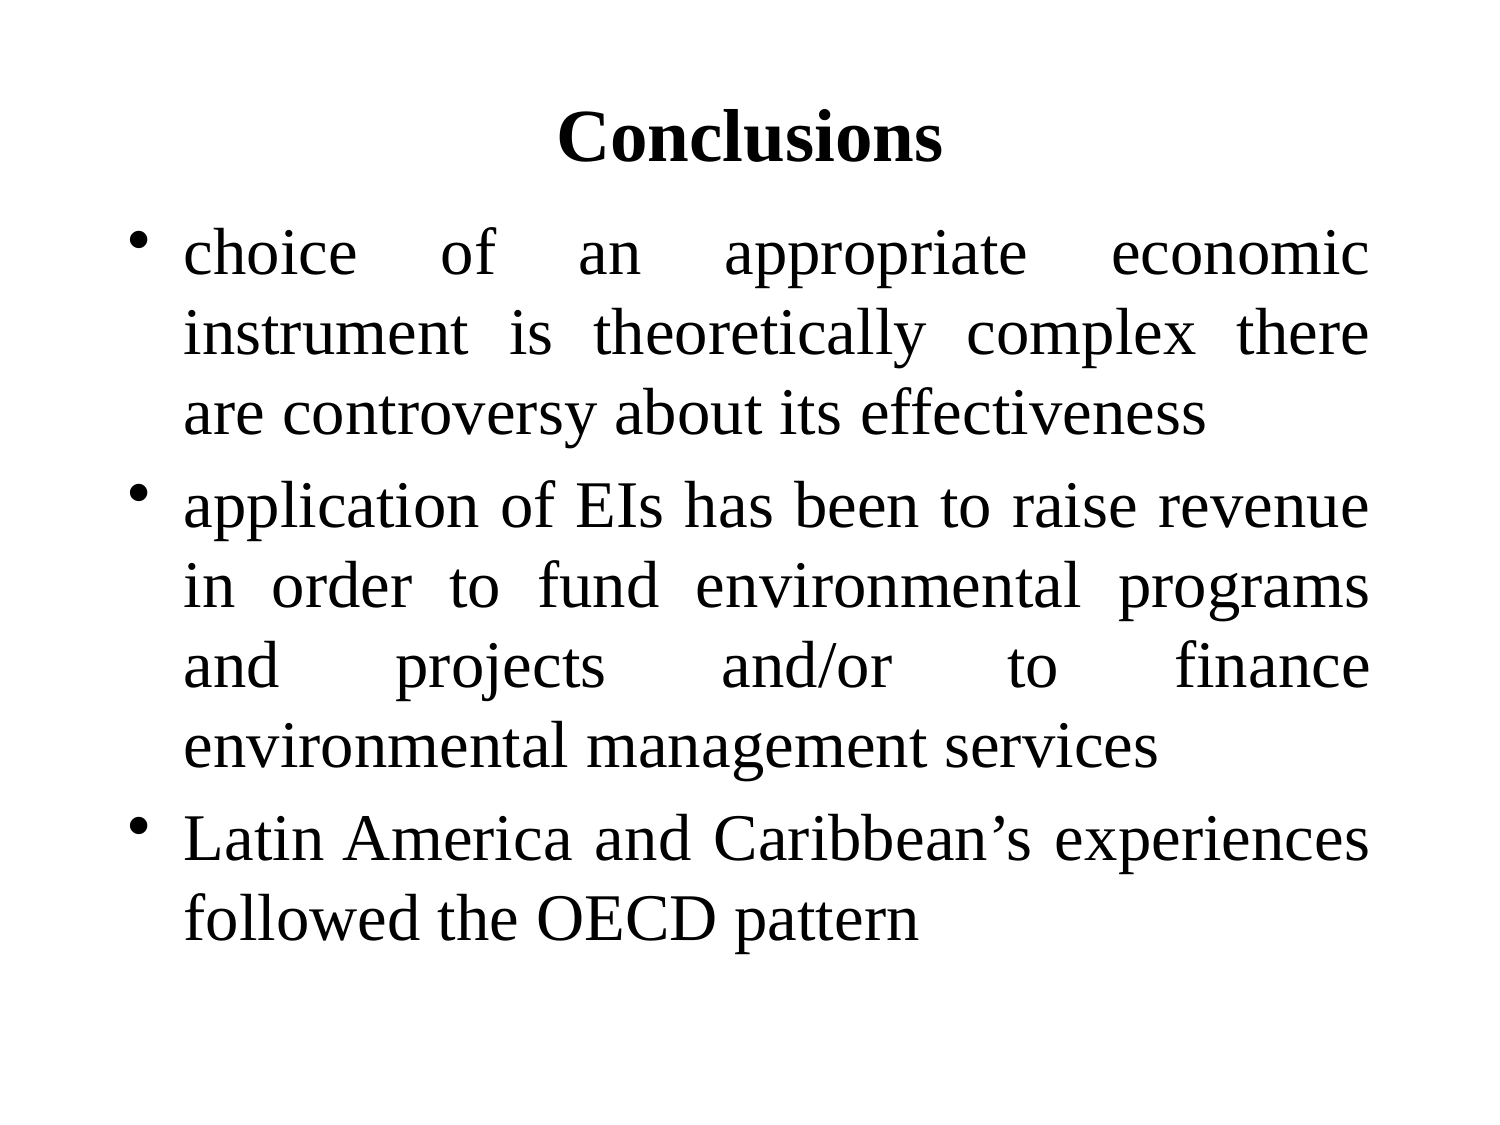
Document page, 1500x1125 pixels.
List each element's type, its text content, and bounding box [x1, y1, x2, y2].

title Conclusions [112, 49, 1388, 199]
list choice of an appropriate economic instrument is theoretically complex there are controversy about its effectiveness application of EIs has been to raise revenue in order to fund environmental programs and projects and/or to finance environmental management services Latin America and Caribbean’s experiences followed the OECD pattern [112, 199, 1388, 1001]
